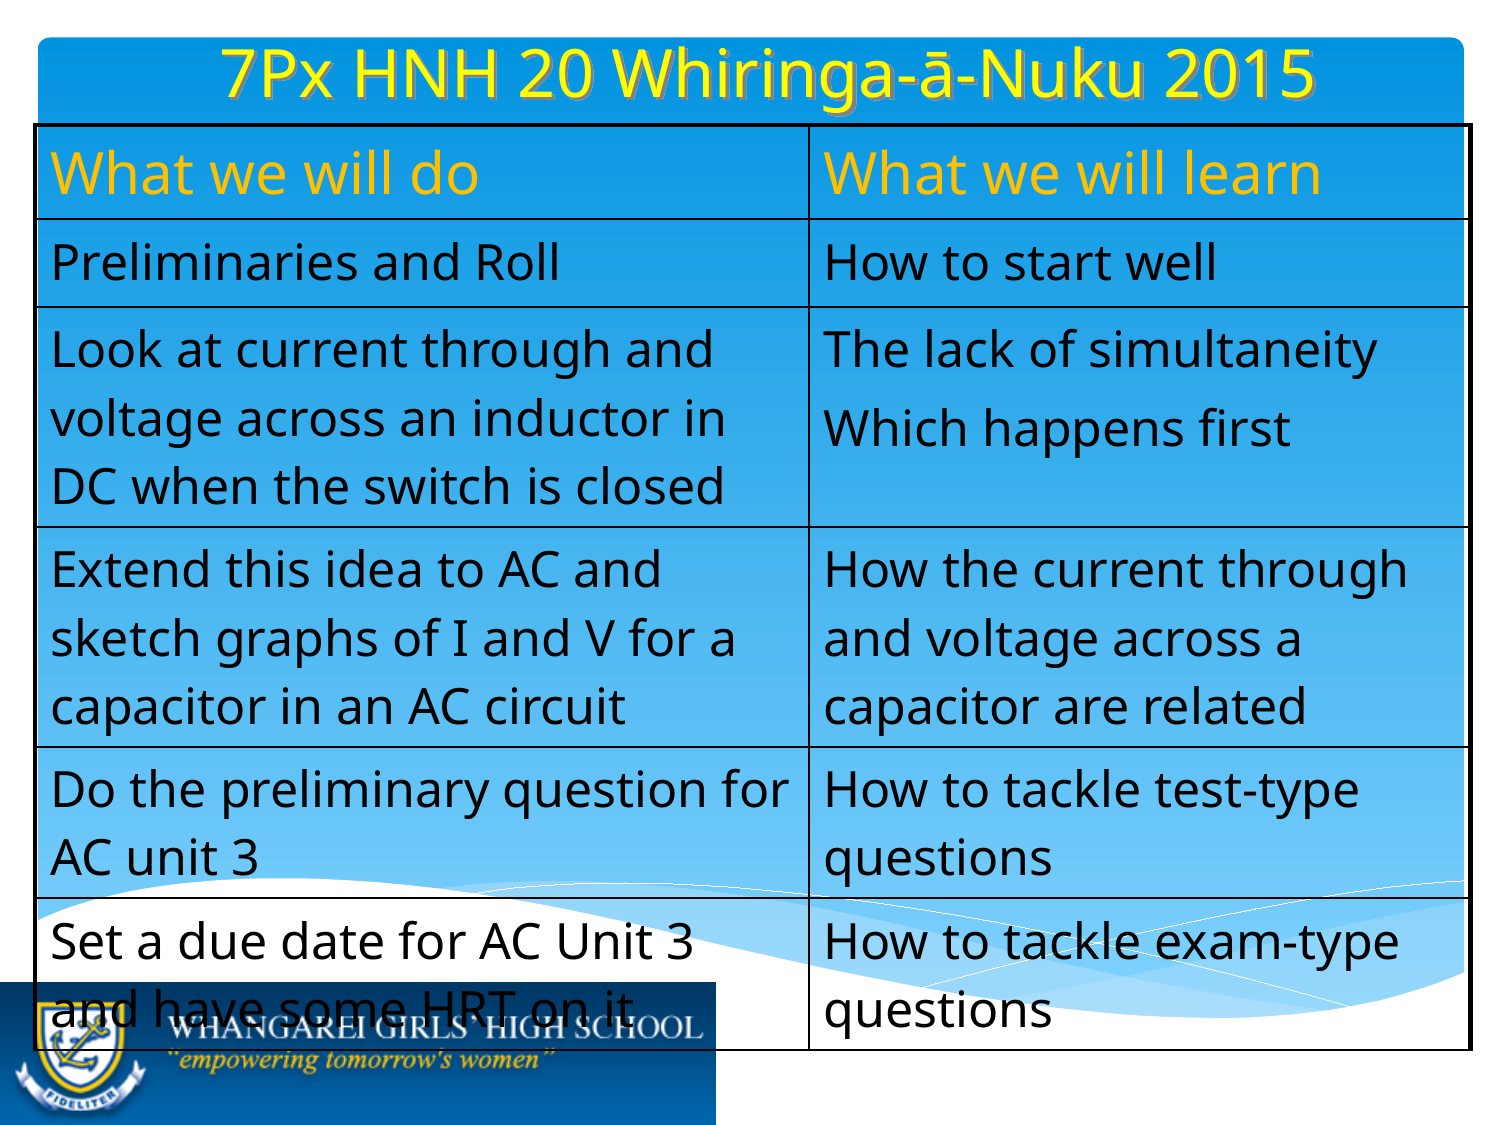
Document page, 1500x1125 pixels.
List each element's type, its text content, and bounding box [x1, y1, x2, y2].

table_header What we will learn [810, 127, 1468, 218]
picture [0, 982, 716, 1125]
table_cell How to tackle test-type questions [810, 748, 1468, 897]
table_cell How to tackle exam-type questions [810, 899, 1468, 1049]
table_header What we will do [37, 127, 808, 218]
table_cell Preliminaries and Roll [37, 220, 808, 306]
table_cell Do the preliminary question for AC unit 3 [37, 748, 808, 897]
table_cell Extend this idea to AC and sketch graphs of I and V for a capacitor in an AC circuit [37, 528, 808, 746]
table_cell The lack of simultaneity Which happens first [810, 308, 1468, 526]
table_cell Set a due date for AC Unit 3 and have some HRT on it [37, 899, 808, 1049]
table_cell How the current through and voltage across a capacitor are related [810, 528, 1468, 746]
table_cell How to start well [810, 220, 1468, 306]
text_box 7Px HNH 20 Whiringa-ā-Nuku 2015 [162, 20, 1375, 121]
table_cell Look at current through and voltage across an inductor in DC when the switch is closed [37, 308, 808, 526]
